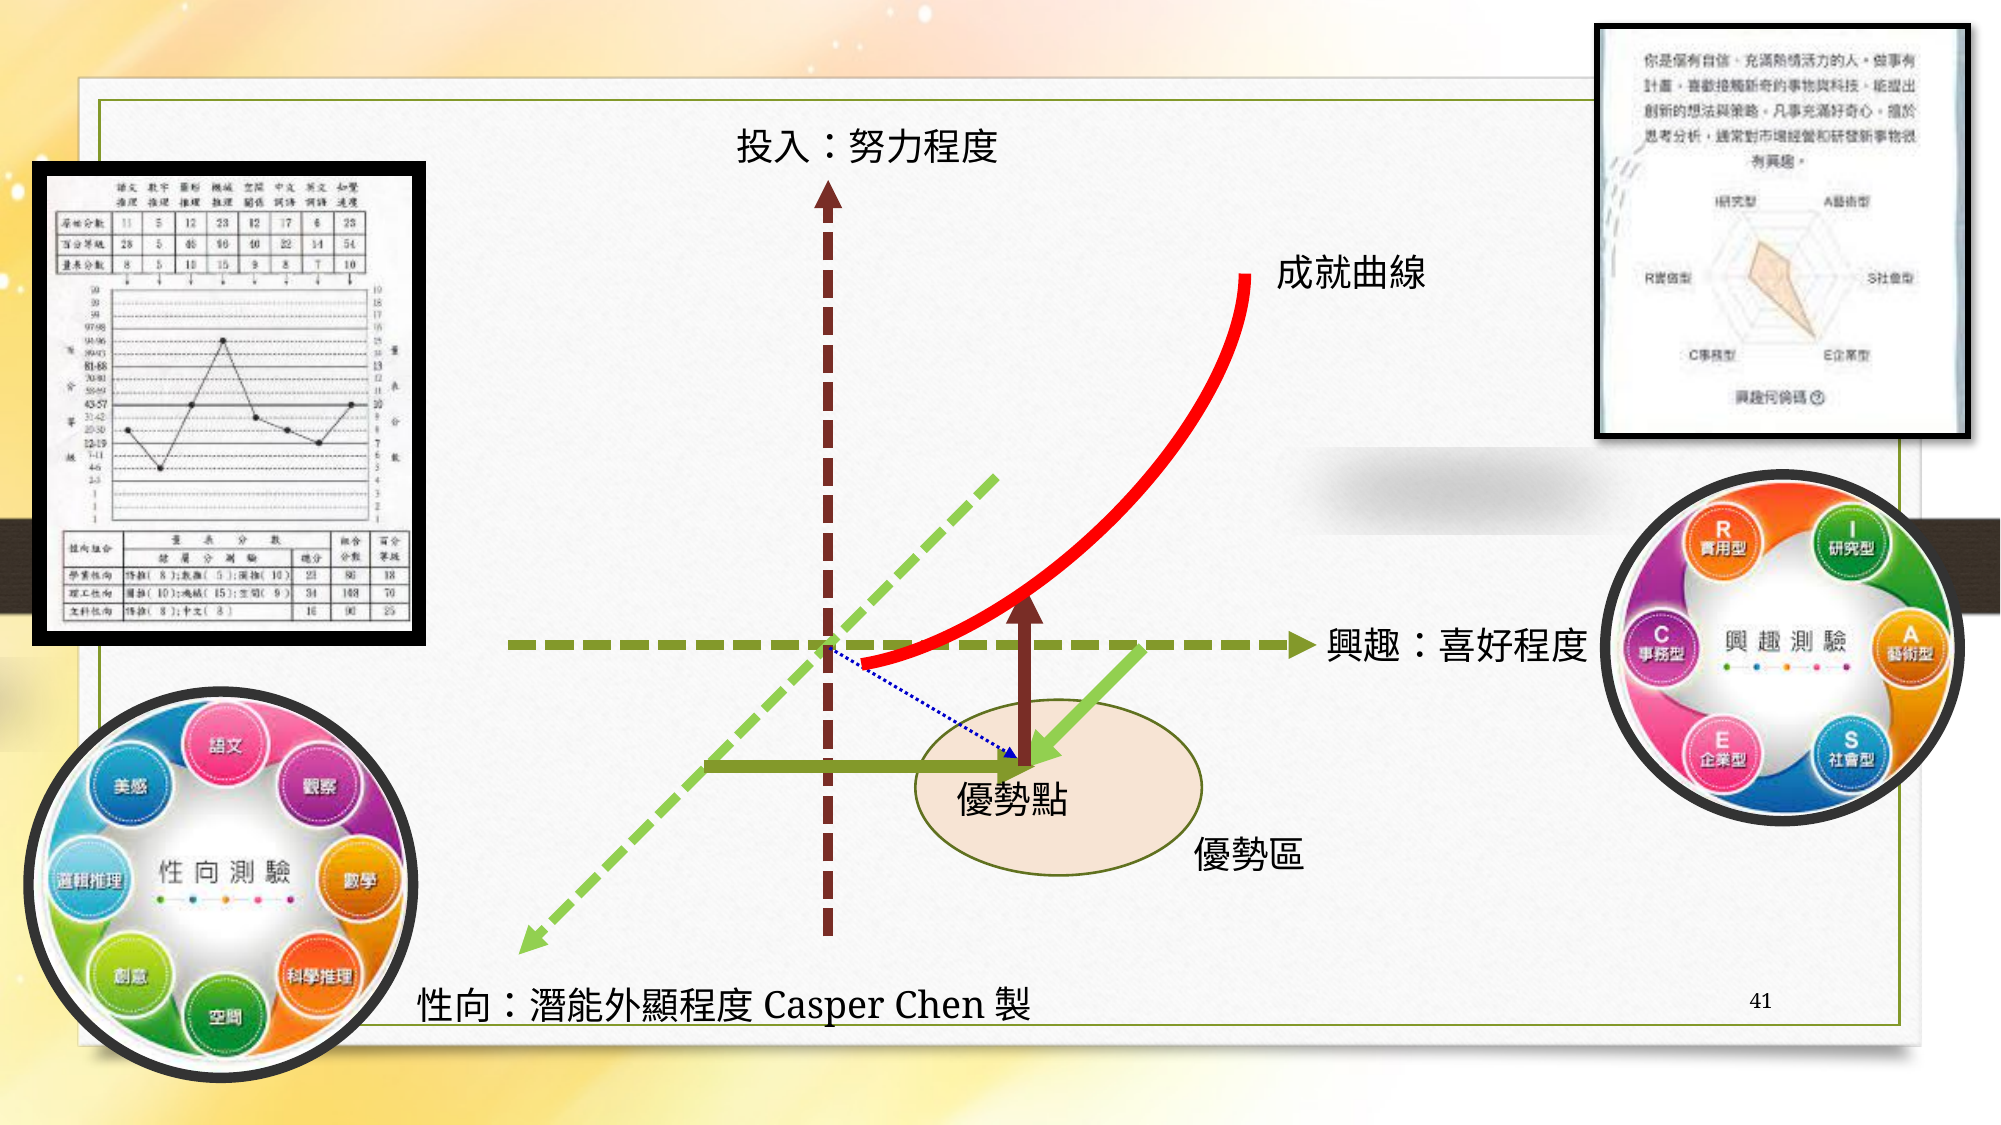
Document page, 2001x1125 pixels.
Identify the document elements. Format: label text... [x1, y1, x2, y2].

text_box 性向：潛能外顯程度 [414, 974, 711, 1035]
slide_number 41 [1698, 979, 1788, 1025]
text_box 成就曲線 [1262, 241, 1565, 302]
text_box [829, 647, 1018, 759]
text_box 投入：努力程度 [721, 115, 1025, 175]
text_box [1021, 647, 1144, 770]
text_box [518, 476, 997, 955]
text_box 優勢點 [997, 768, 1095, 829]
text_box [960, 273, 1246, 611]
text_box 優勢區 [1178, 824, 1332, 884]
text_box 興趣：喜好程度 [1311, 614, 1603, 675]
text_box [997, 715, 1204, 877]
text_box Casper Chen製 [711, 959, 1084, 1047]
picture [0, 0, 2001, 1125]
